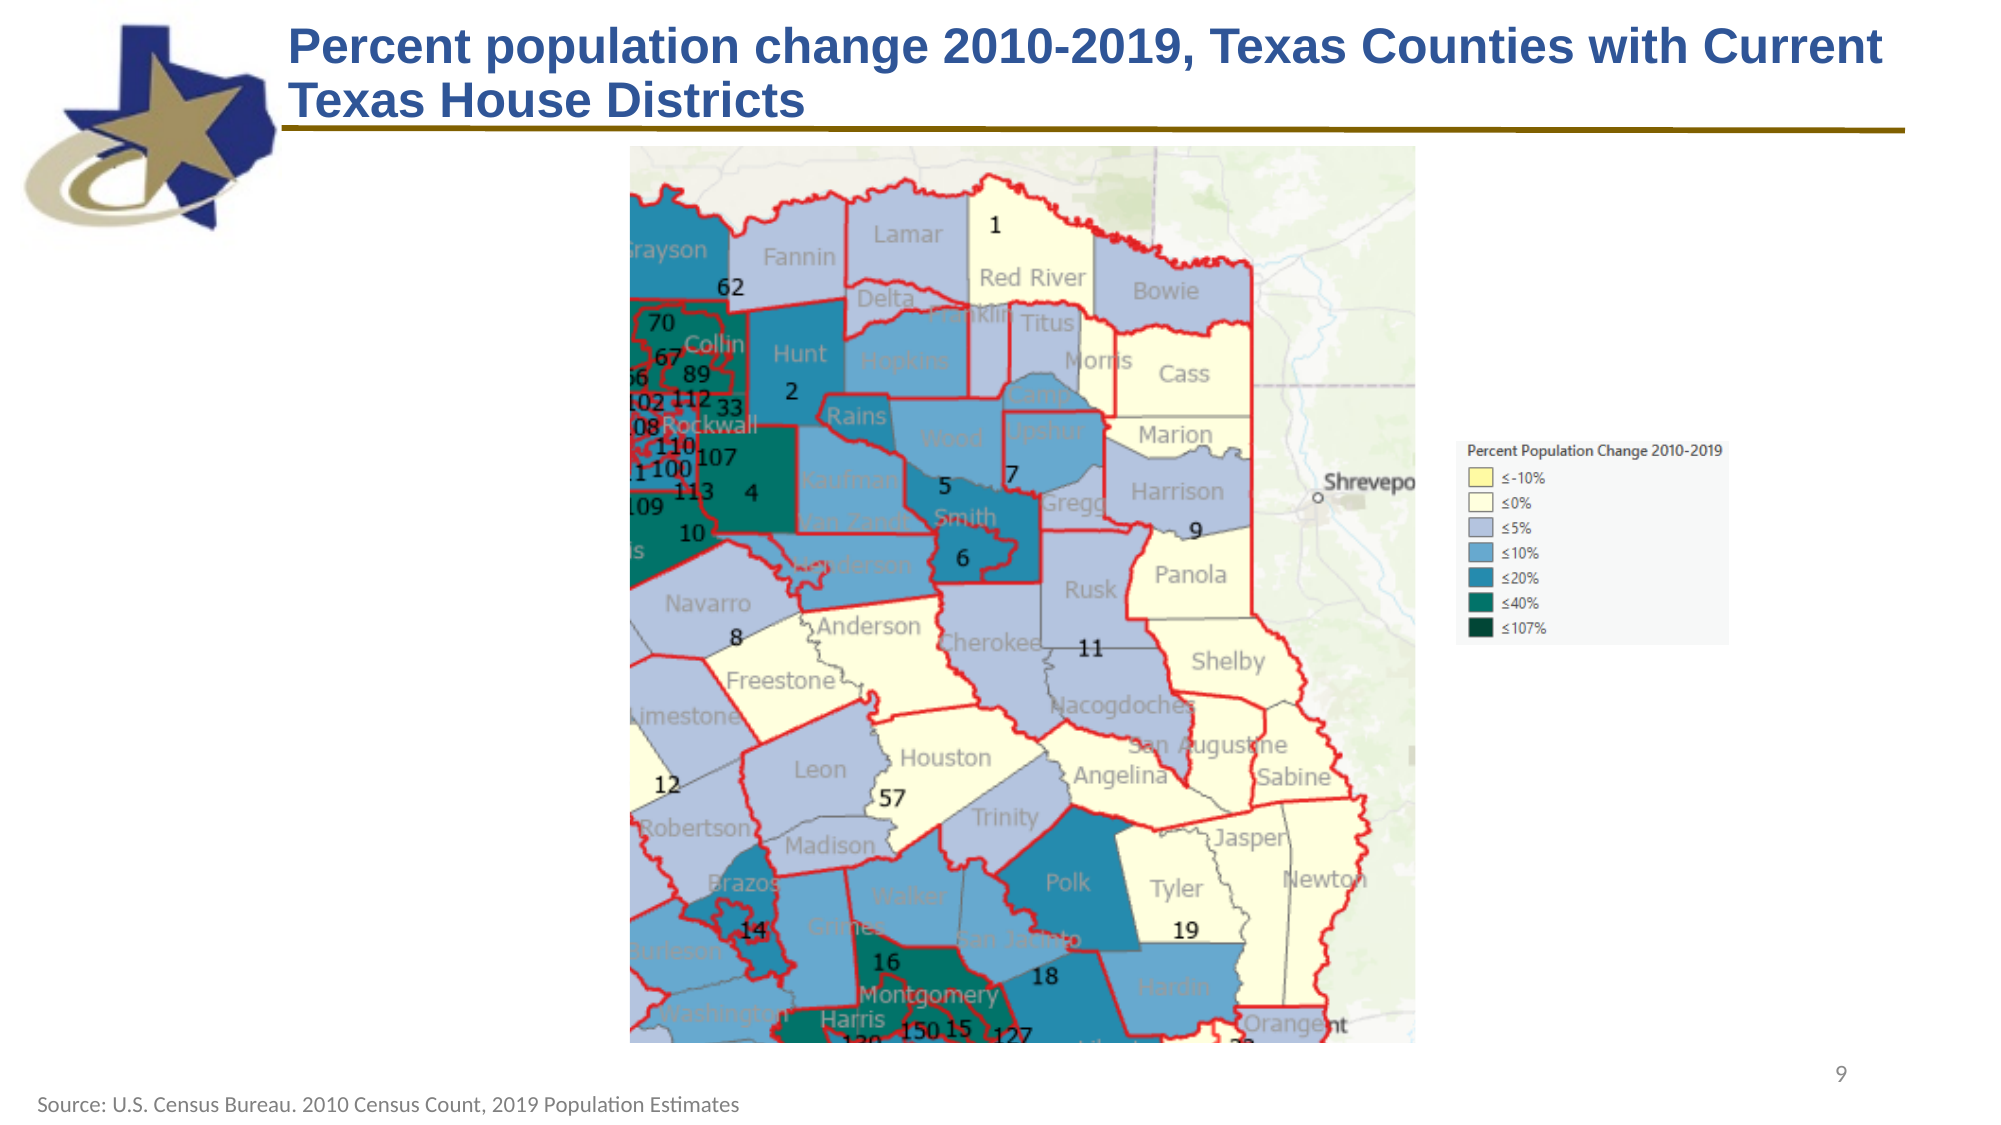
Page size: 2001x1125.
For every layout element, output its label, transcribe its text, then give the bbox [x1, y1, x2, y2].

picture [629, 146, 1416, 1043]
picture [20, 0, 282, 261]
picture [1456, 441, 1729, 645]
text_box Source: U.S. Census Bureau. 2010 Census Count, 2019 Population Estimates [22, 1082, 1023, 1125]
slide_number 9 [1412, 1042, 1863, 1103]
text_box Percent population change 2010-2019, Texas Counties with Current Texas House Districts [272, 22, 1913, 127]
